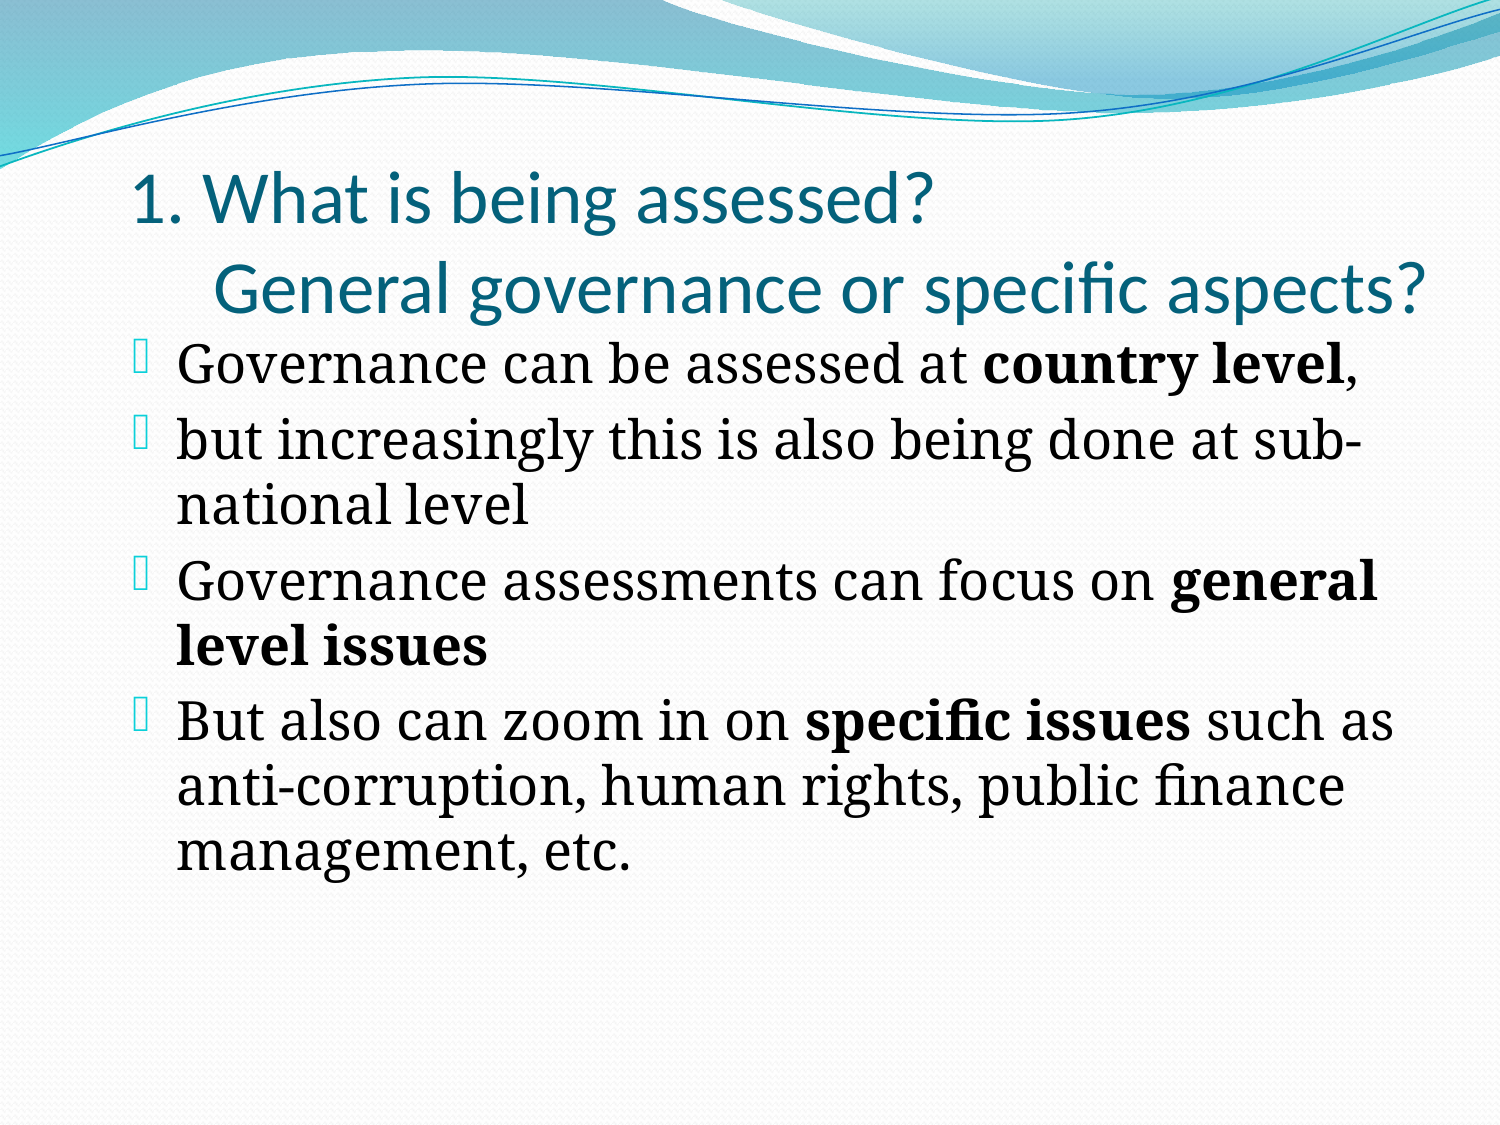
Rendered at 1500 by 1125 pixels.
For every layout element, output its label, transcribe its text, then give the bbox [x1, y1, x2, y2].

list Governance can be assessed at country level, but increasingly this is also being done at sub-national level Governance assessments can focus on general level issues But also can zoom in on specific issues such as anti-corruption, human rights, public finance management, etc. [116, 245, 1442, 967]
title 1. What is being assessed? General governance or specific aspects? [128, 140, 1461, 329]
